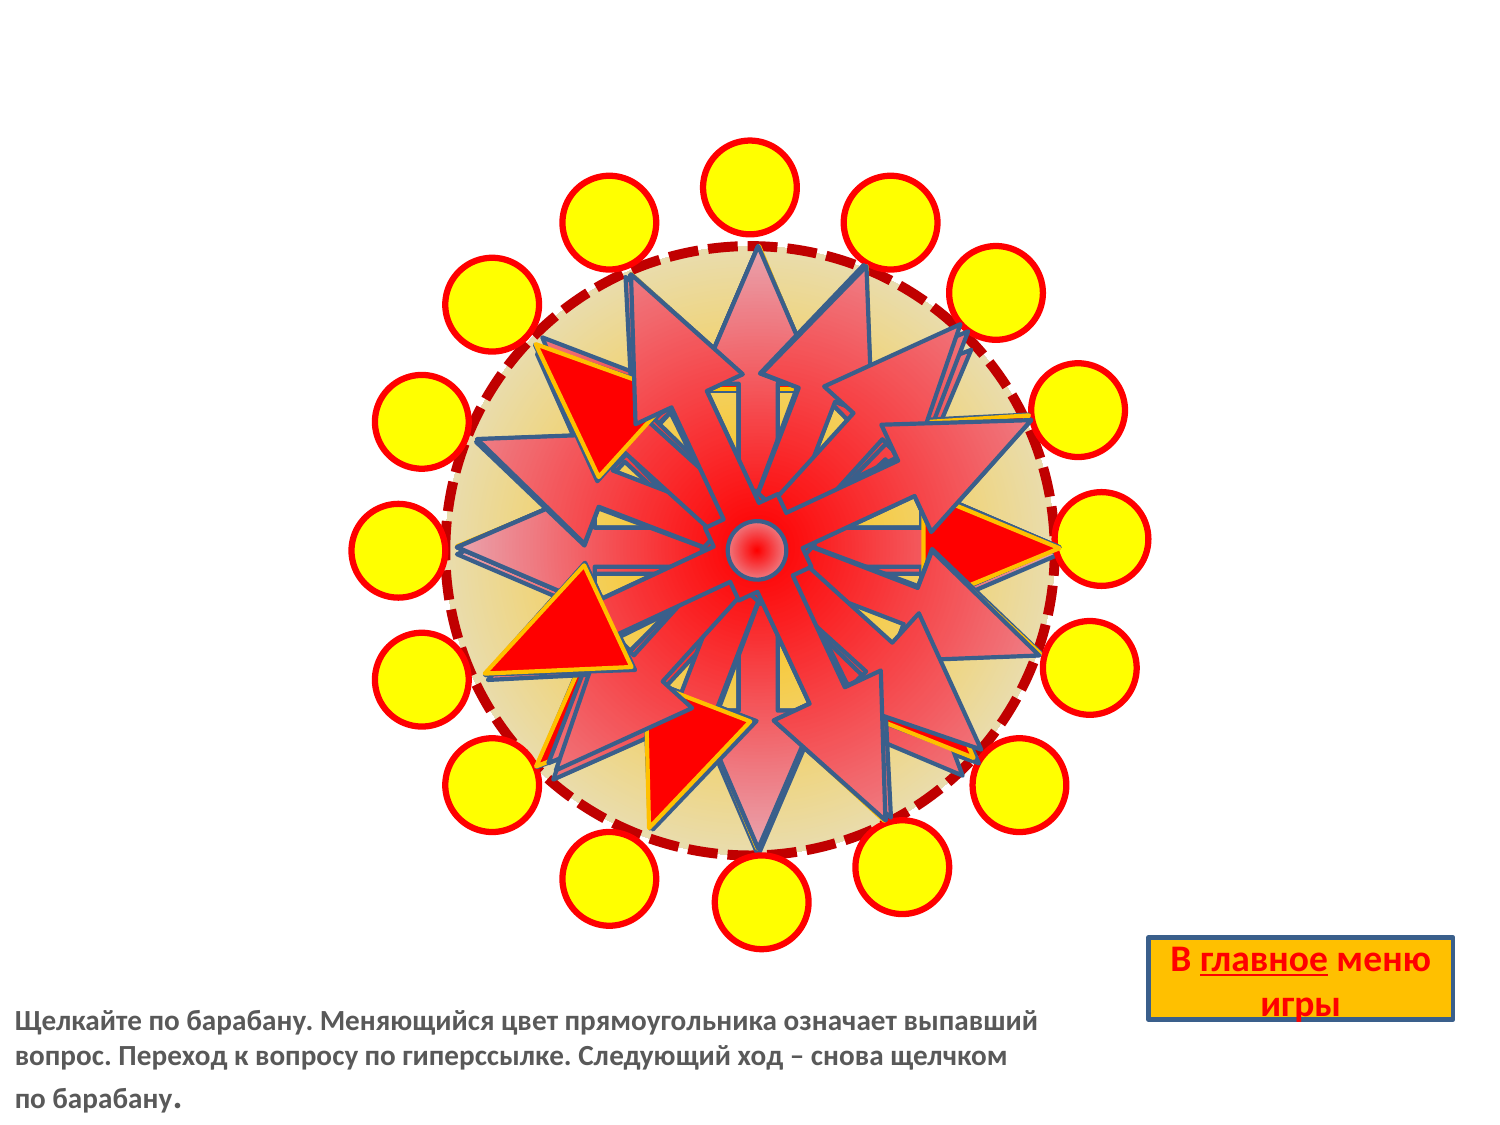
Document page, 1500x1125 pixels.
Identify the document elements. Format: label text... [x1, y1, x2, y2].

text_box [443, 519, 447, 539]
text_box [372, 630, 447, 729]
text_box [1067, 618, 1139, 717]
text_box Щелкайте по барабану. Меняющийся цвет прямоугольника означает выпавший вопрос. Переход к вопросу по гиперссылке. Следующий ход – снова щелчком по барабану. [0, 993, 1055, 1124]
text_box [560, 173, 659, 242]
text_box [560, 870, 659, 928]
text_box [853, 870, 952, 917]
text_box [443, 766, 447, 805]
text_box [700, 138, 799, 237]
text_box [456, 245, 1060, 849]
text_box [841, 173, 940, 242]
text_box [1067, 361, 1128, 460]
text_box [443, 285, 447, 324]
text_box В главное меню игры [1146, 935, 1455, 1022]
text_box [372, 372, 447, 471]
text_box [712, 870, 811, 952]
text_box [349, 501, 447, 600]
text_box [1067, 490, 1151, 588]
